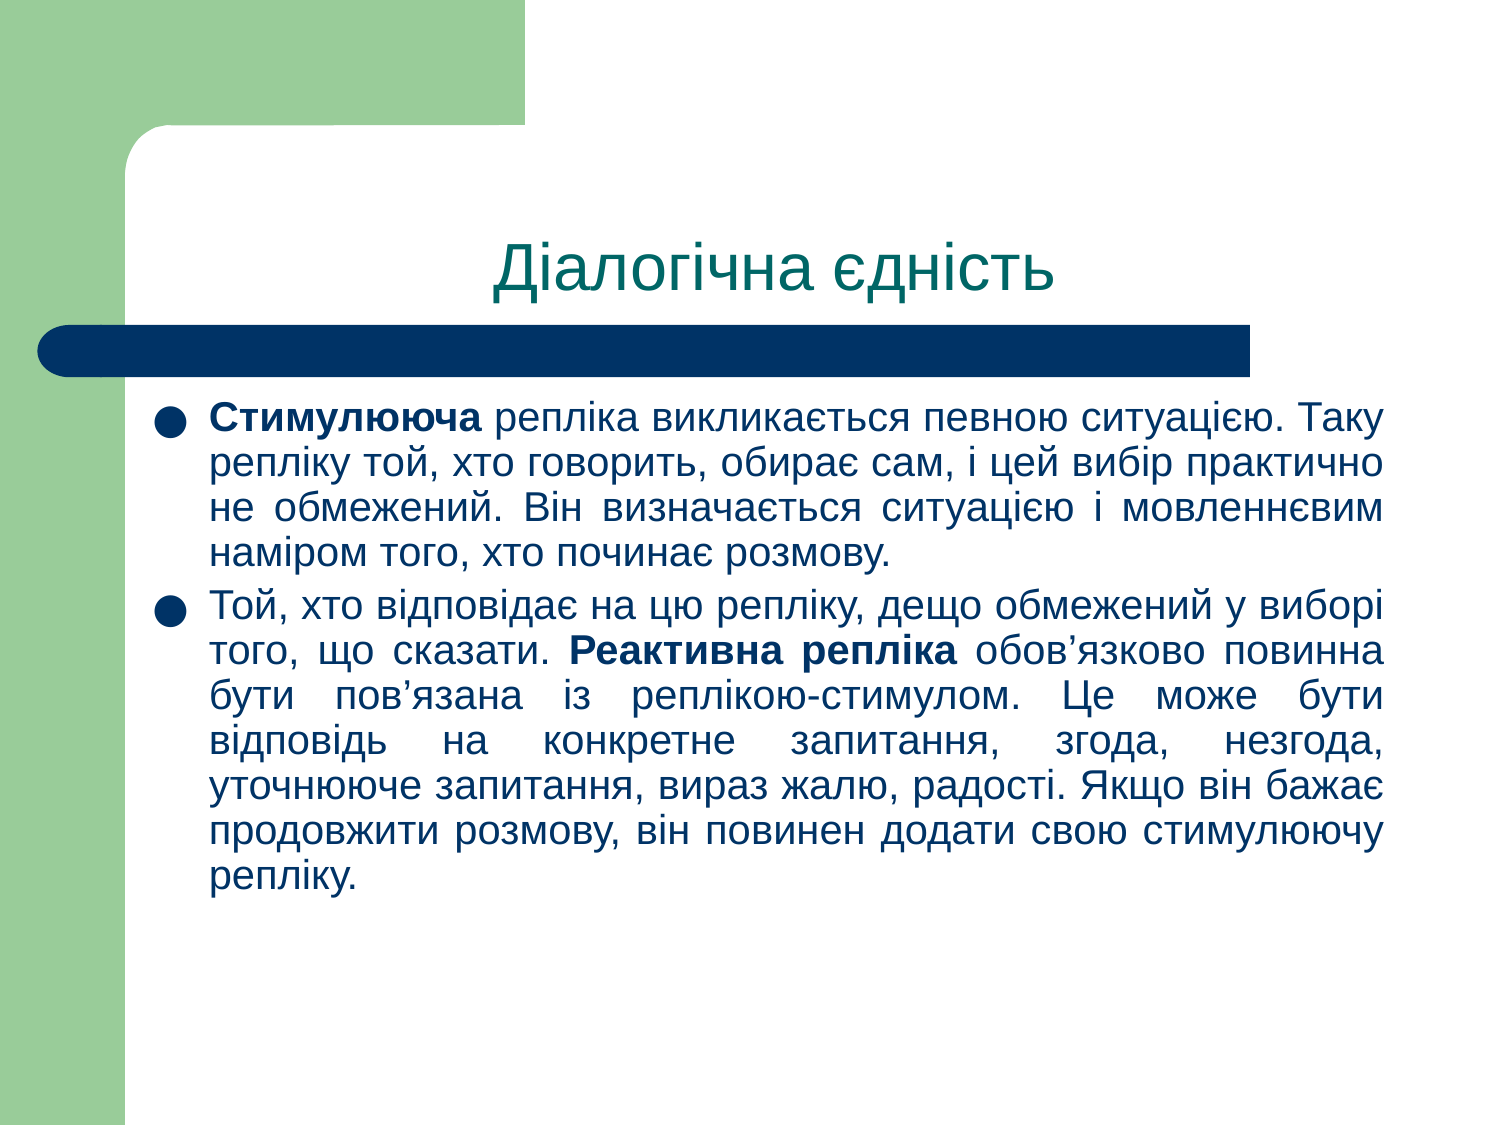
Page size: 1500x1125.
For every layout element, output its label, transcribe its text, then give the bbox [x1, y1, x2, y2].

title Діалогічна єдність [125, 125, 1425, 313]
list Стимулююча репліка викликається певною ситуацією. Таку репліку той, хто говорить, обирає сам, і цей вибір практично не обмежений. Він визначається ситуацією і мовленнєвим наміром того, хто починає розмову. Той, хто відповідає на цю репліку, дещо обмежений у виборі того, що сказати. Реактивна репліка обов’язково повинна бути пов’язана із реплікою-стимулом. Це може бути відповідь на конкретне запитання, згода, незгода, уточнююче запитання, вираз жалю, радості. Якщо він бажає продовжити розмову, він повинен додати свою стимулюючу репліку. [137, 387, 1400, 999]
